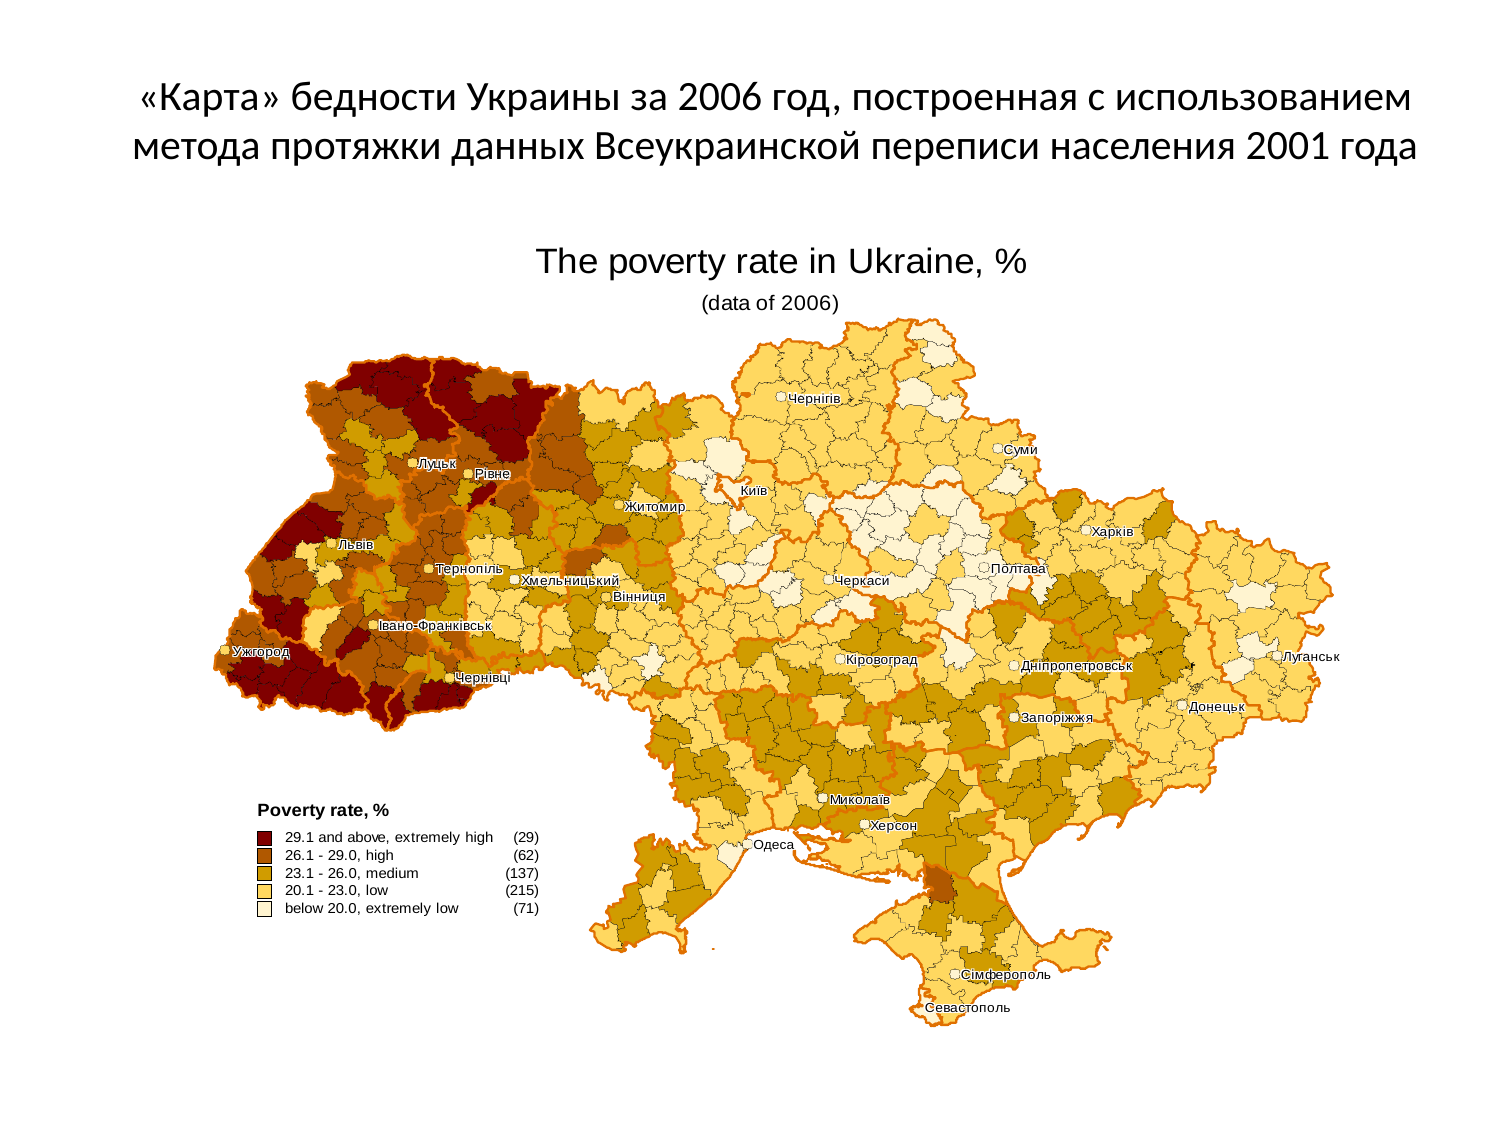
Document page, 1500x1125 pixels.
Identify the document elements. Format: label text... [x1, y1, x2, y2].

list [123, 207, 1424, 1083]
title «Карта» бедности Украины за 2006 год, построенная с использованием метода протяжки данных Всеукраинской переписи населения 2001 года [100, 54, 1451, 183]
